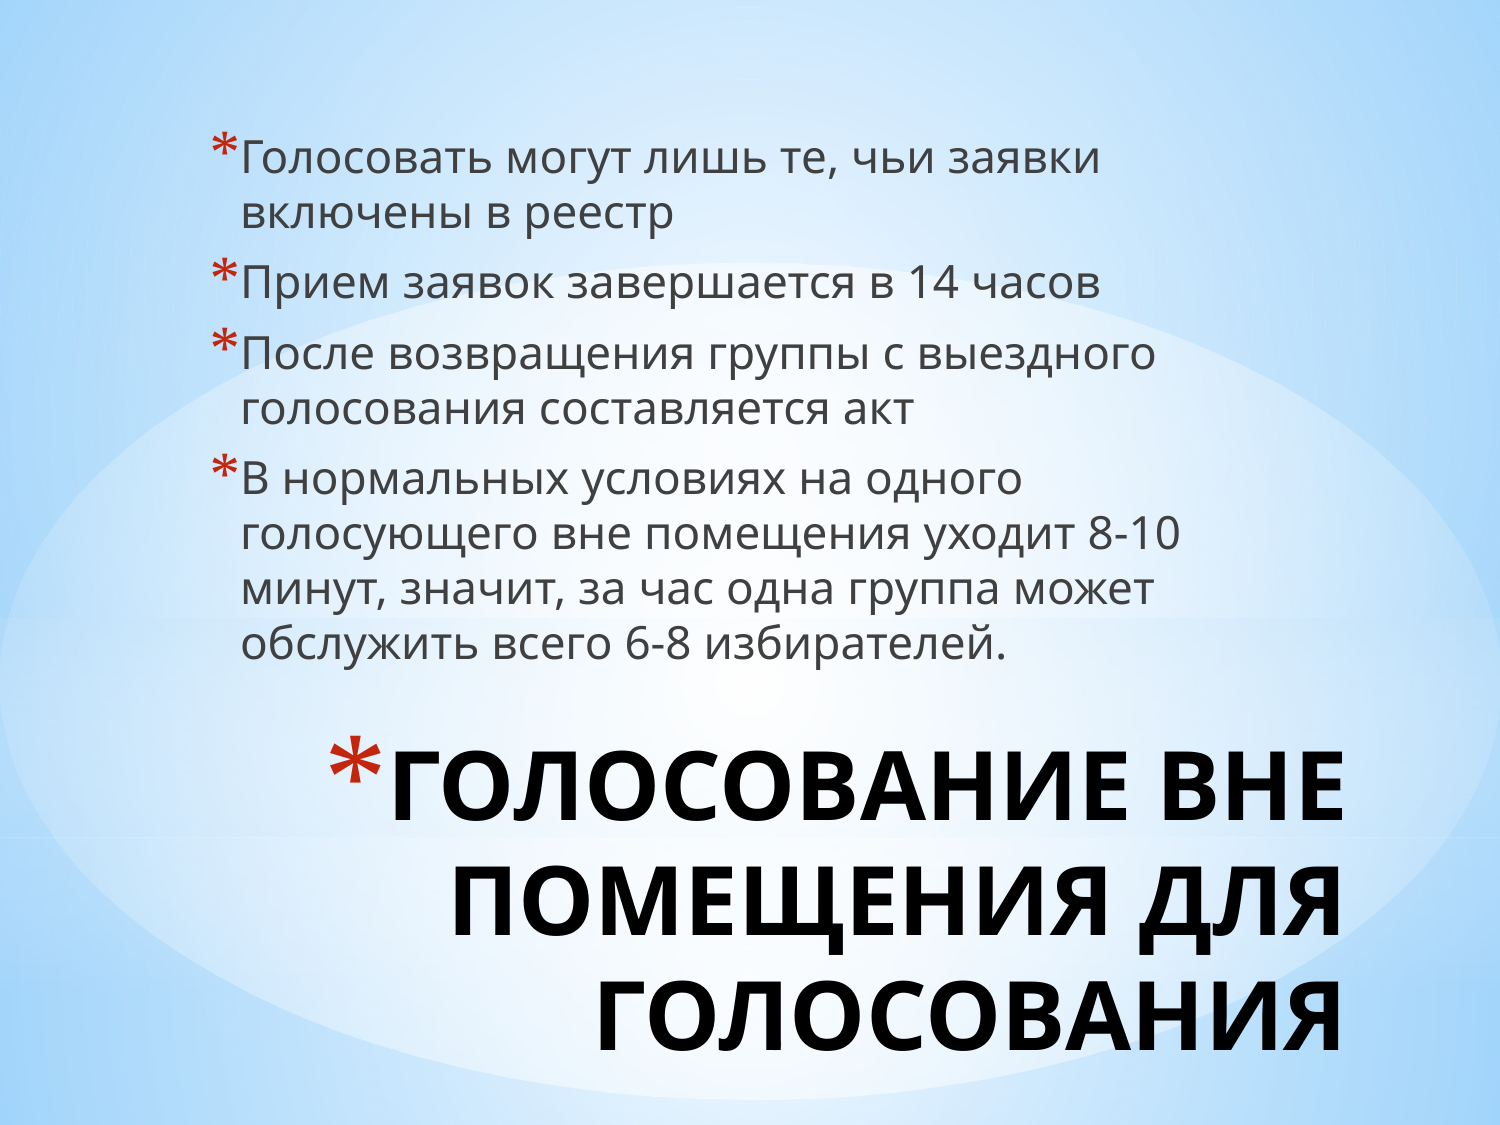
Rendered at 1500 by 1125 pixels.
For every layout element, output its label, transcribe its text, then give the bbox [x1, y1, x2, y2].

title ГОЛОСОВАНИЕ ВНЕ ПОМЕЩЕНИЯ ДЛЯ ГОЛОСОВАНИЯ [294, 717, 1363, 905]
slide_number 6 [624, 1012, 925, 1073]
list Голосовать могут лишь те, чьи заявки включены в реестр Прием заявок завершается в 14 часов После возвращения группы с выездного голосования составляется акт В нормальных условиях на одного голосующего вне помещения уходит 8-10 минут, значит, за час одна группа может обслужить всего 6-8 избирателей. [187, 120, 1238, 690]
